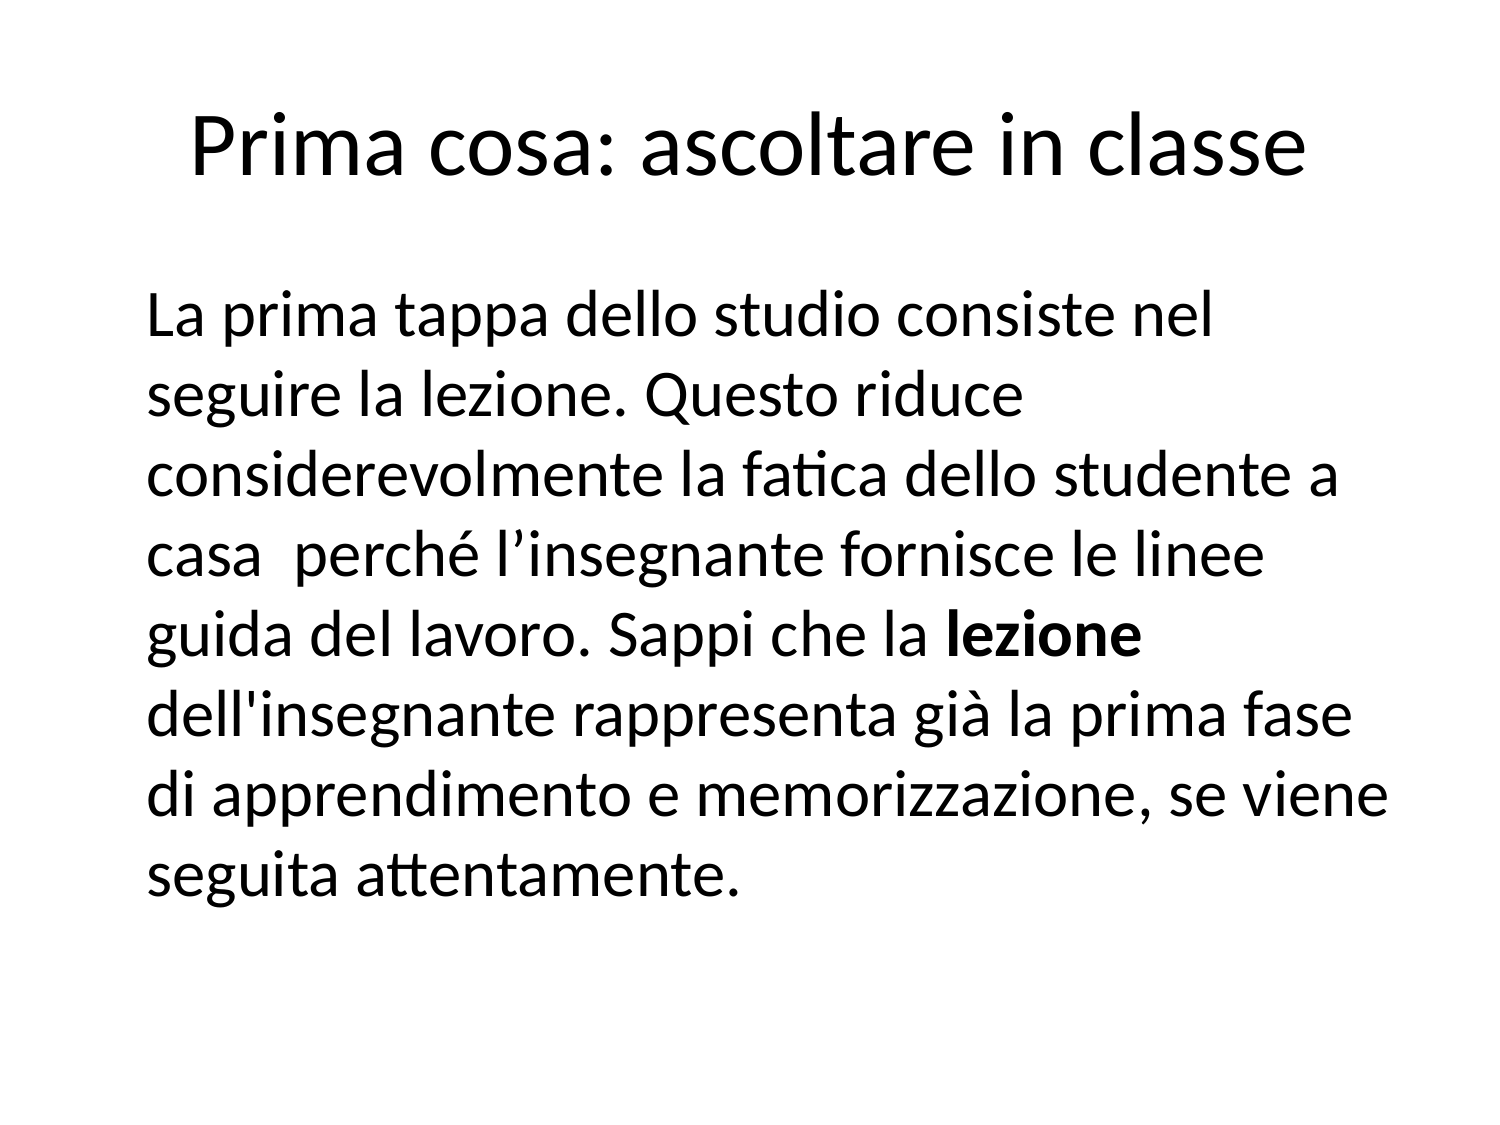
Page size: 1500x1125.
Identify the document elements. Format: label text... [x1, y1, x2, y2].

title Prima cosa: ascoltare in classe [75, 45, 1425, 233]
list La prima tappa dello studio consiste nel seguire la lezione. Questo riduce considerevolmente la fatica dello studente a casa perché l’insegnante fornisce le linee guida del lavoro. Sappi che la lezione dell'insegnante rappresenta già la prima fase di apprendimento e memorizzazione, se viene seguita attentamente. [75, 262, 1425, 1005]
